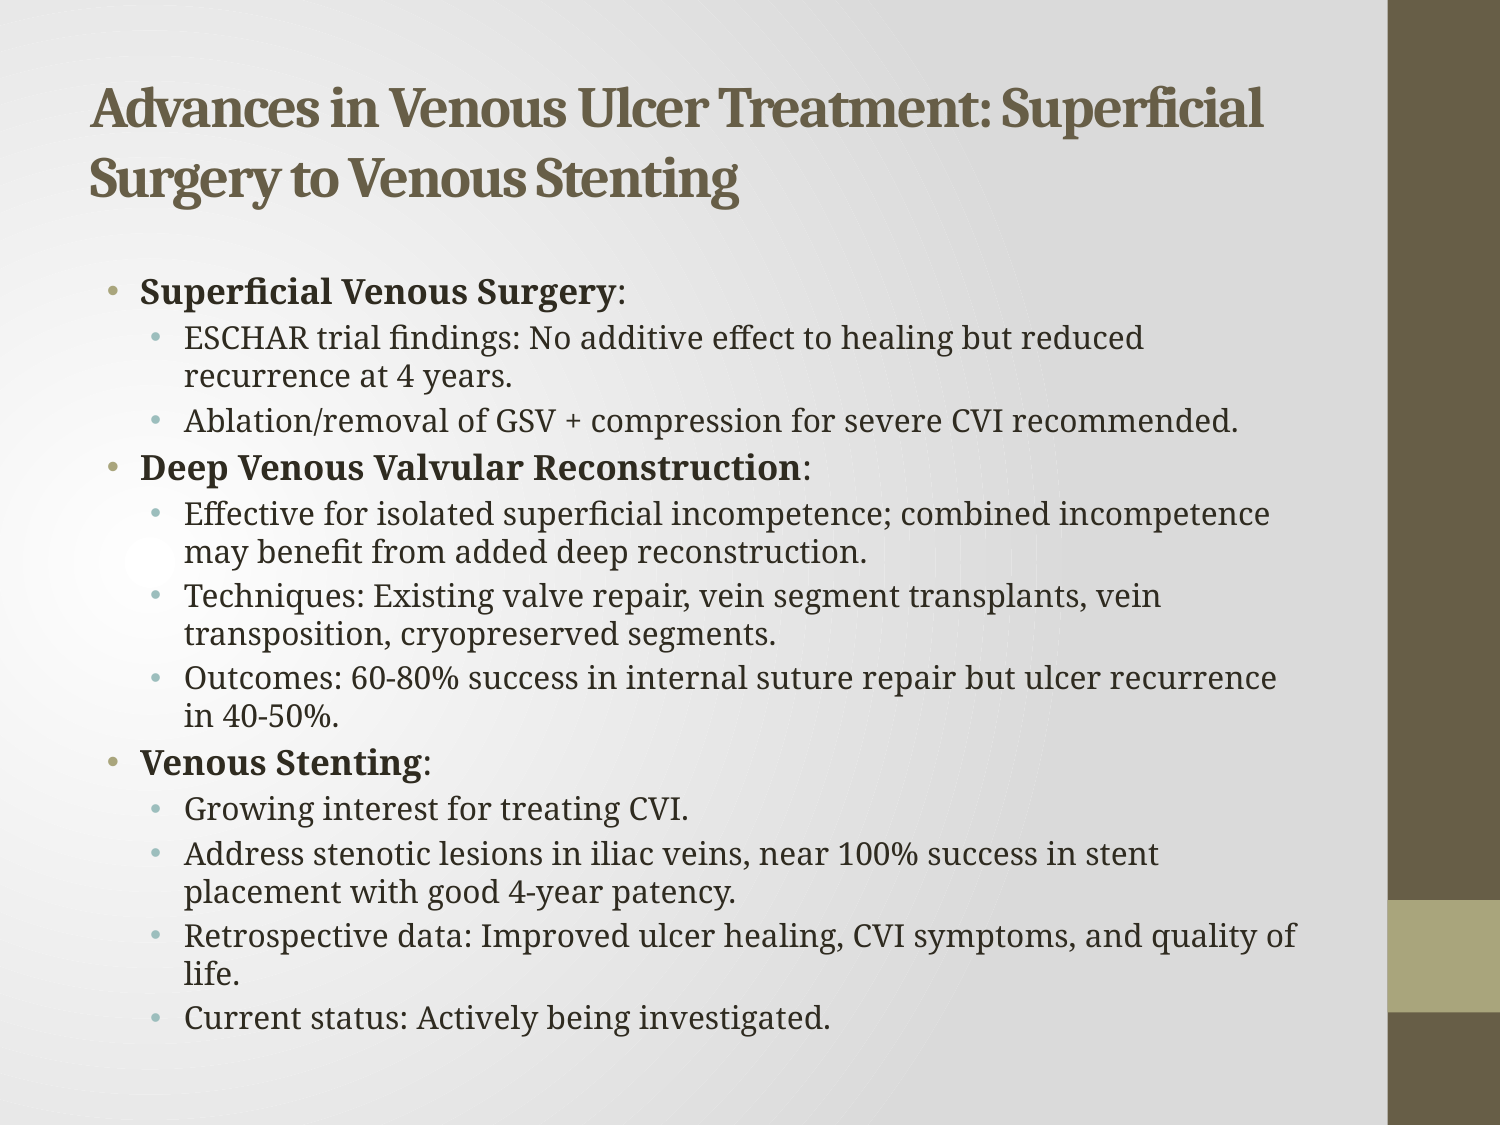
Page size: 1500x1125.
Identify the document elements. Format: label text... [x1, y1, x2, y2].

title Advances in Venous Ulcer Treatment: Superficial Surgery to Venous Stenting [75, 45, 1325, 233]
list Superficial Venous Surgery: ESCHAR trial findings: No additive effect to healing but reduced recurrence at 4 years. Ablation/removal of GSV + compression for severe CVI recommended. Deep Venous Valvular Reconstruction: Effective for isolated superficial incompetence; combined incompetence may benefit from added deep reconstruction. Techniques: Existing valve repair, vein segment transplants, vein transposition, cryopreserved segments. Outcomes: 60-80% success in internal suture repair but ulcer recurrence in 40-50%. Venous Stenting: Growing interest for treating CVI. Address stenotic lesions in iliac veins, near 100% success in stent placement with good 4-year patency. Retrospective data: Improved ulcer healing, CVI symptoms, and quality of life. Current status: Actively being investigated. [75, 262, 1325, 1050]
